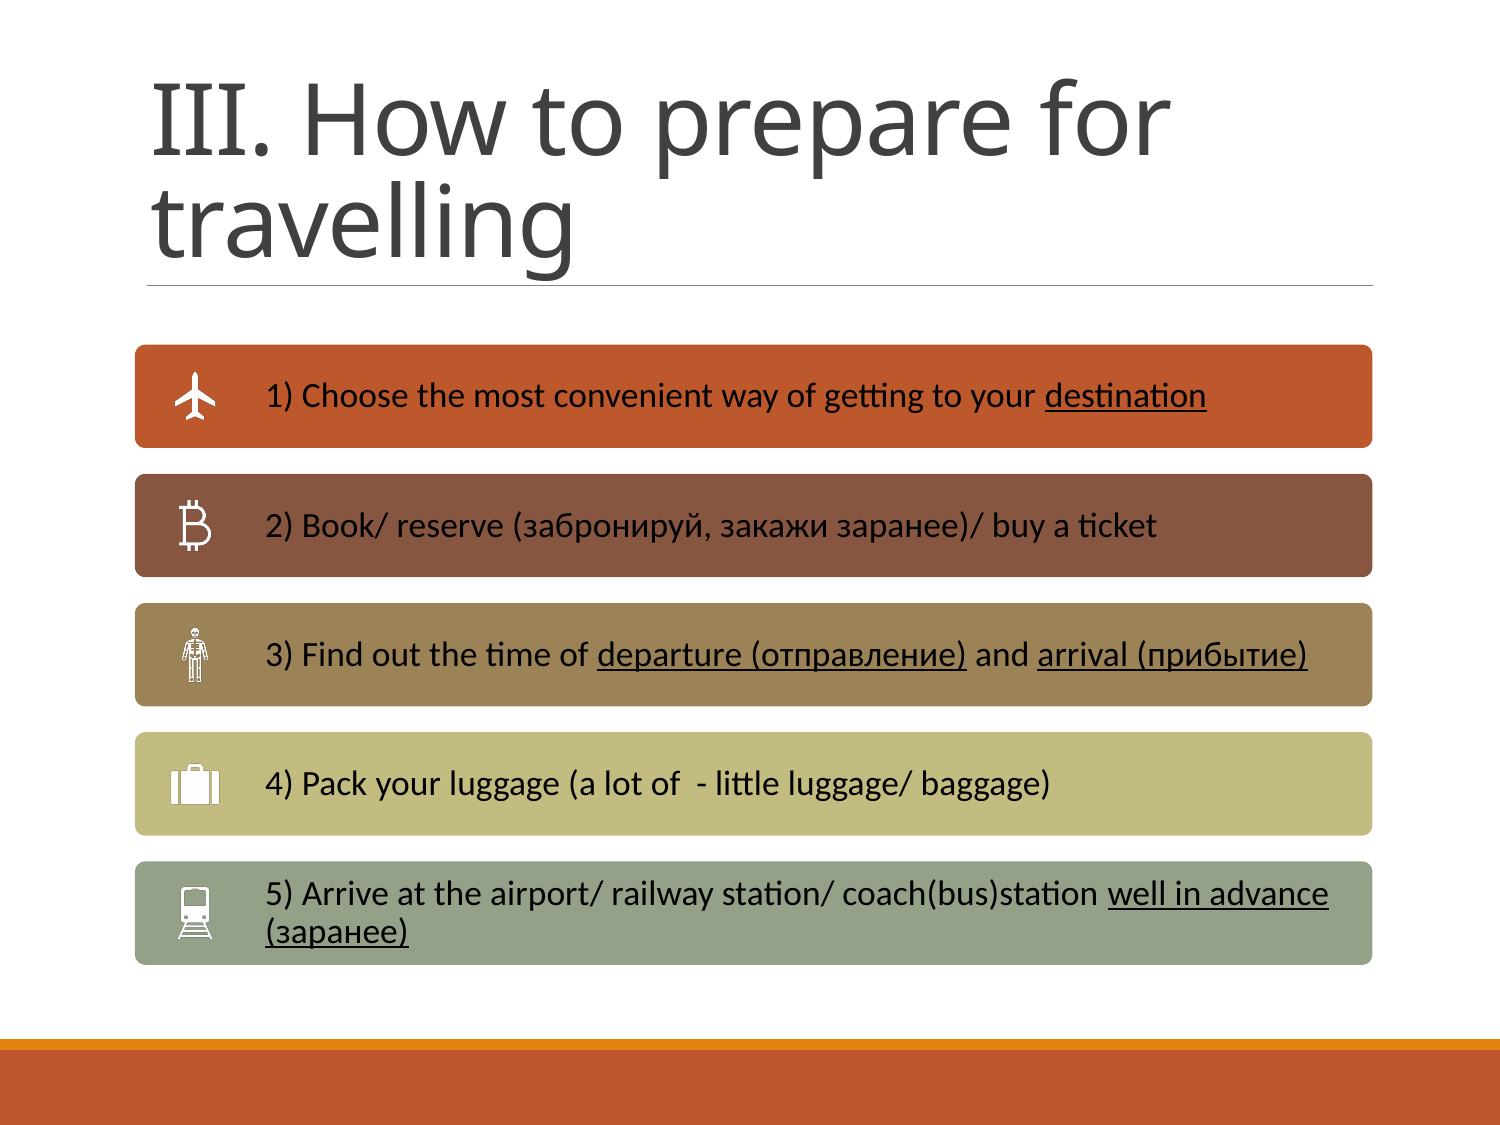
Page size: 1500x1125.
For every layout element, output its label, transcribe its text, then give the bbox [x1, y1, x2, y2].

title III. How to prepare for travelling [135, 47, 1373, 285]
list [134, 343, 1373, 966]
